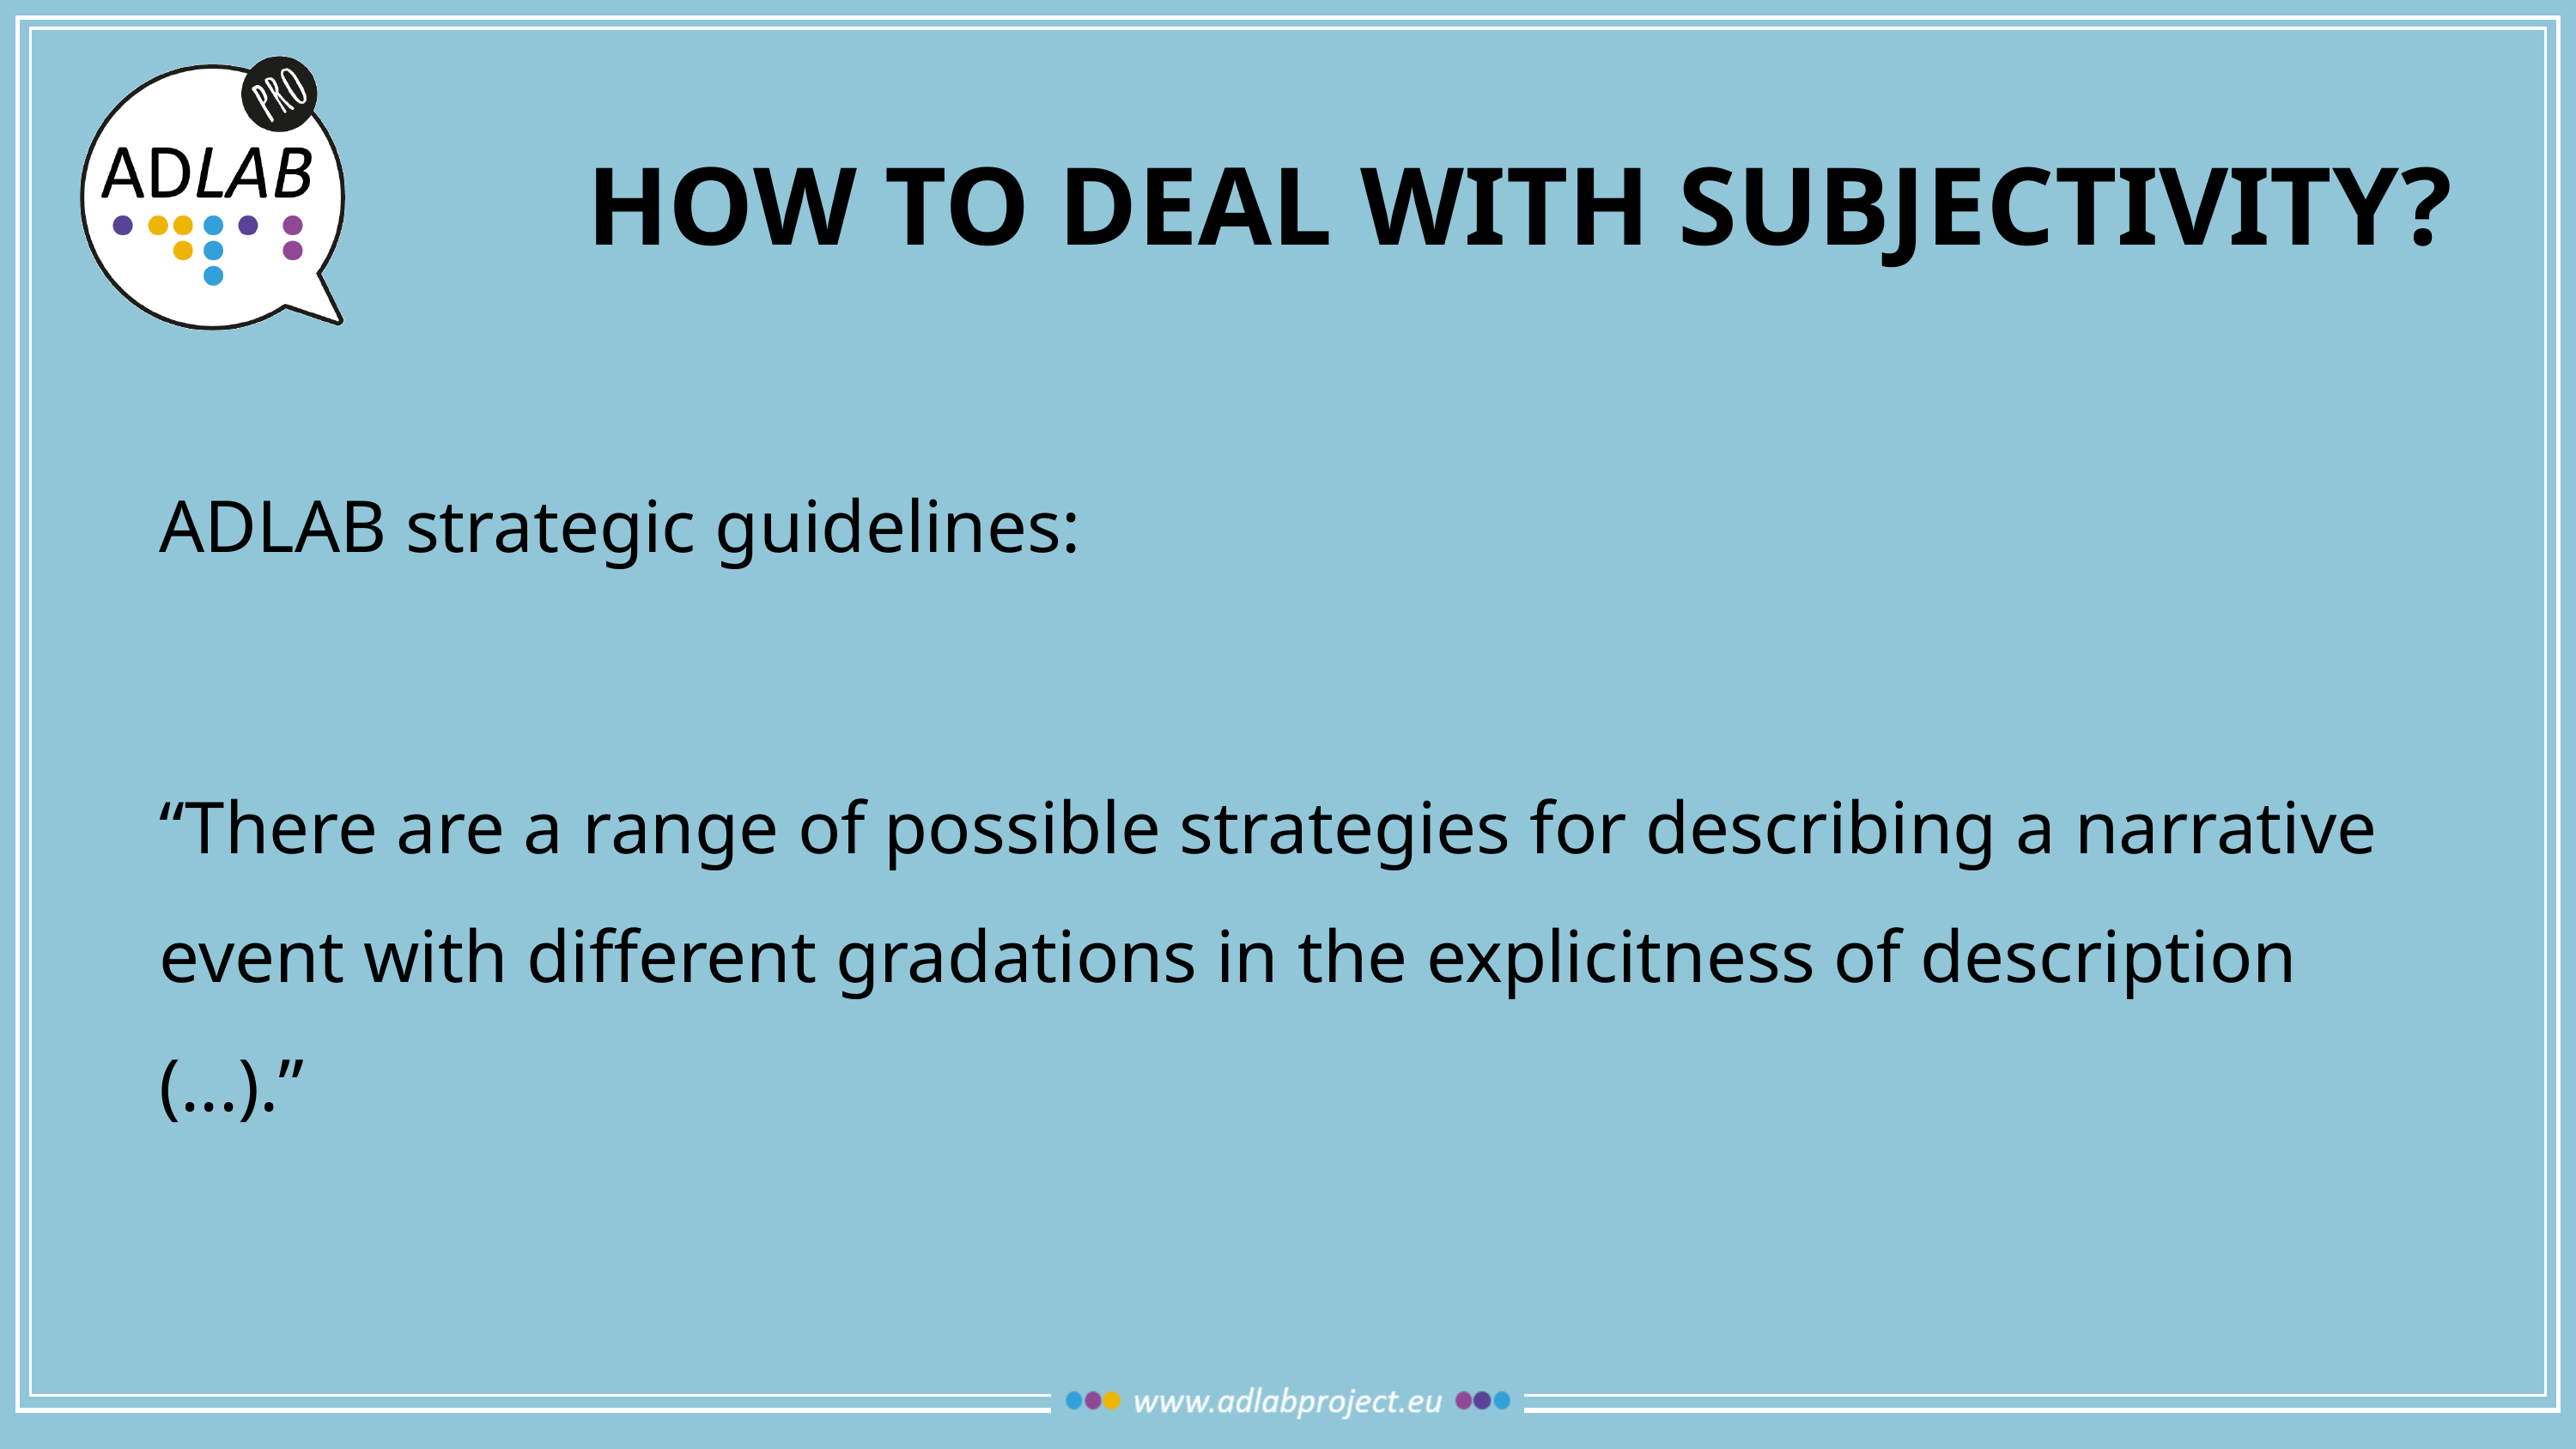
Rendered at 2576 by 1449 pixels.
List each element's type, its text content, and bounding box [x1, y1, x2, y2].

picture [72, 49, 353, 330]
picture [1051, 1378, 1524, 1429]
title HOW TO DEAL WITH SUBJECTIVITY? [384, 70, 2467, 351]
list ADLAB strategic guidelines: “There are a range of possible strategies for describing a narrative event with different gradations in the explicitness of description (...).” [146, 431, 2464, 1181]
